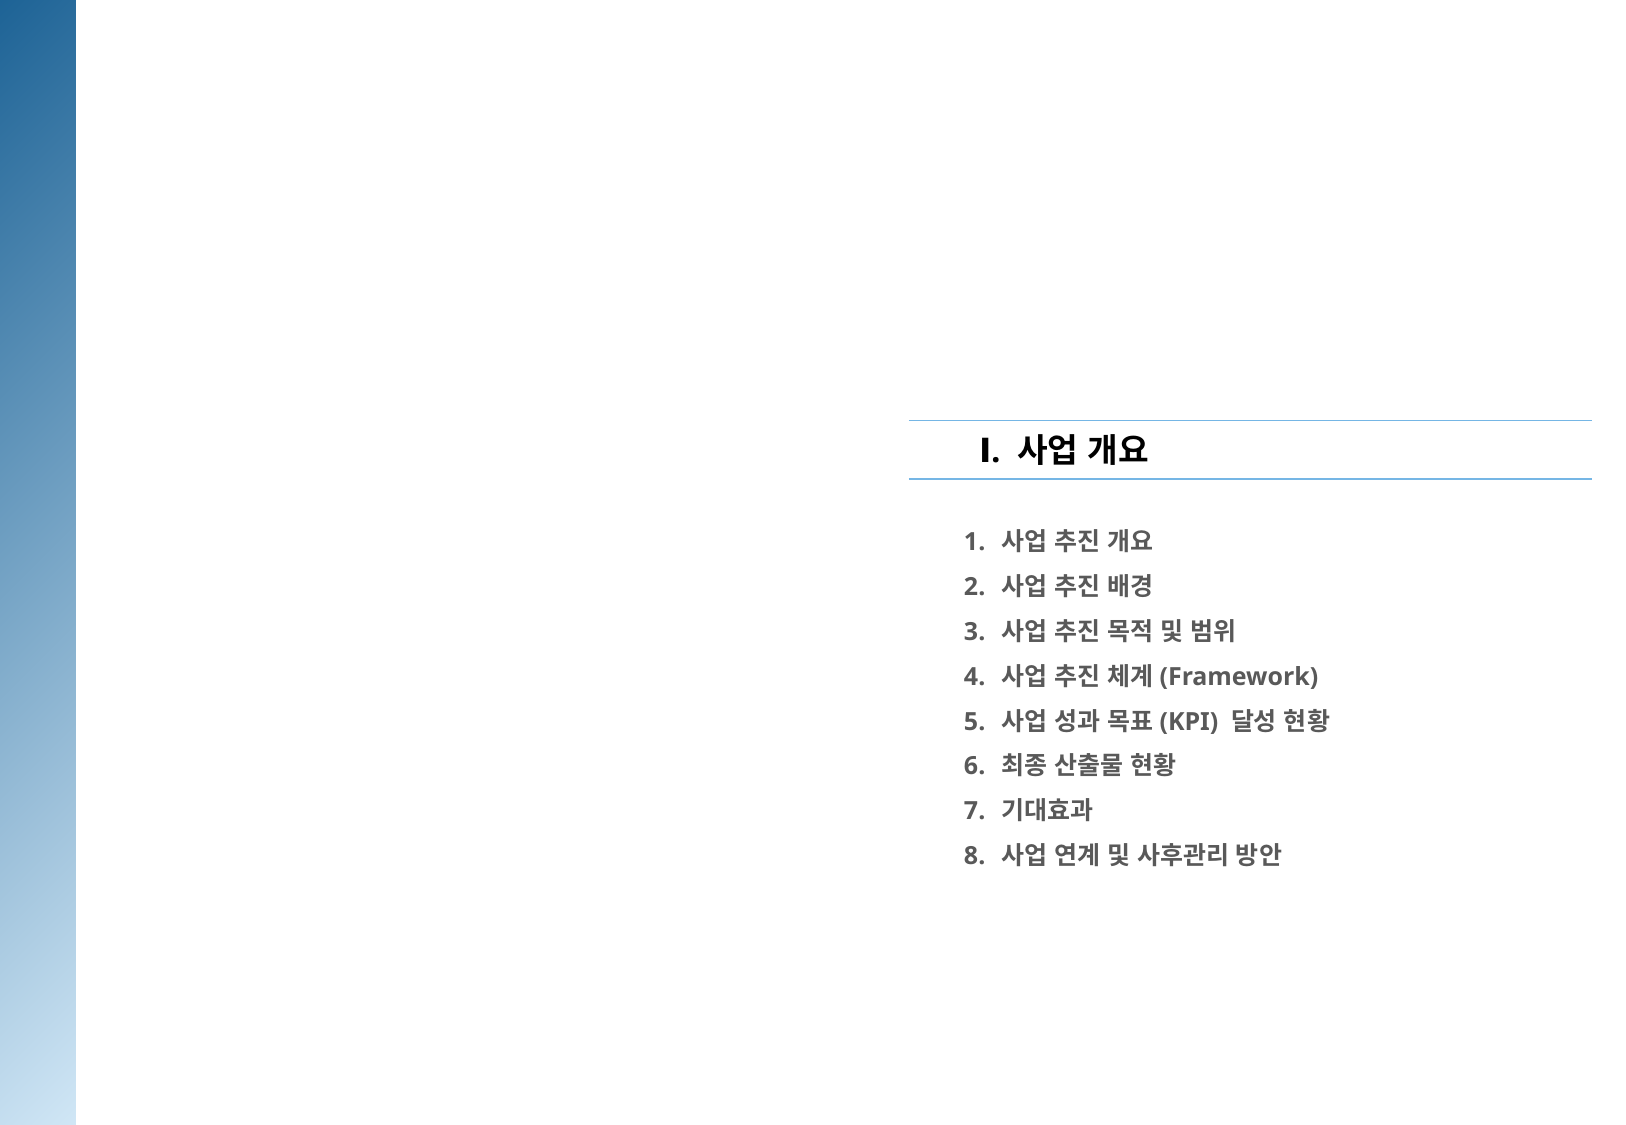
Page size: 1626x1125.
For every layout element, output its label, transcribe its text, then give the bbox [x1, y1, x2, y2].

text_box 사업 추진 개요 사업 추진 배경 사업 추진 목적 및 범위 사업 추진 체계(Framework) 사업 성과 목표(KPI) 달성 현황 최종 산출물 현황 기대효과 사업 연계 및 사후관리 방안 [949, 503, 1345, 878]
text_box [0, 0, 76, 1125]
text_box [906, 420, 1593, 480]
